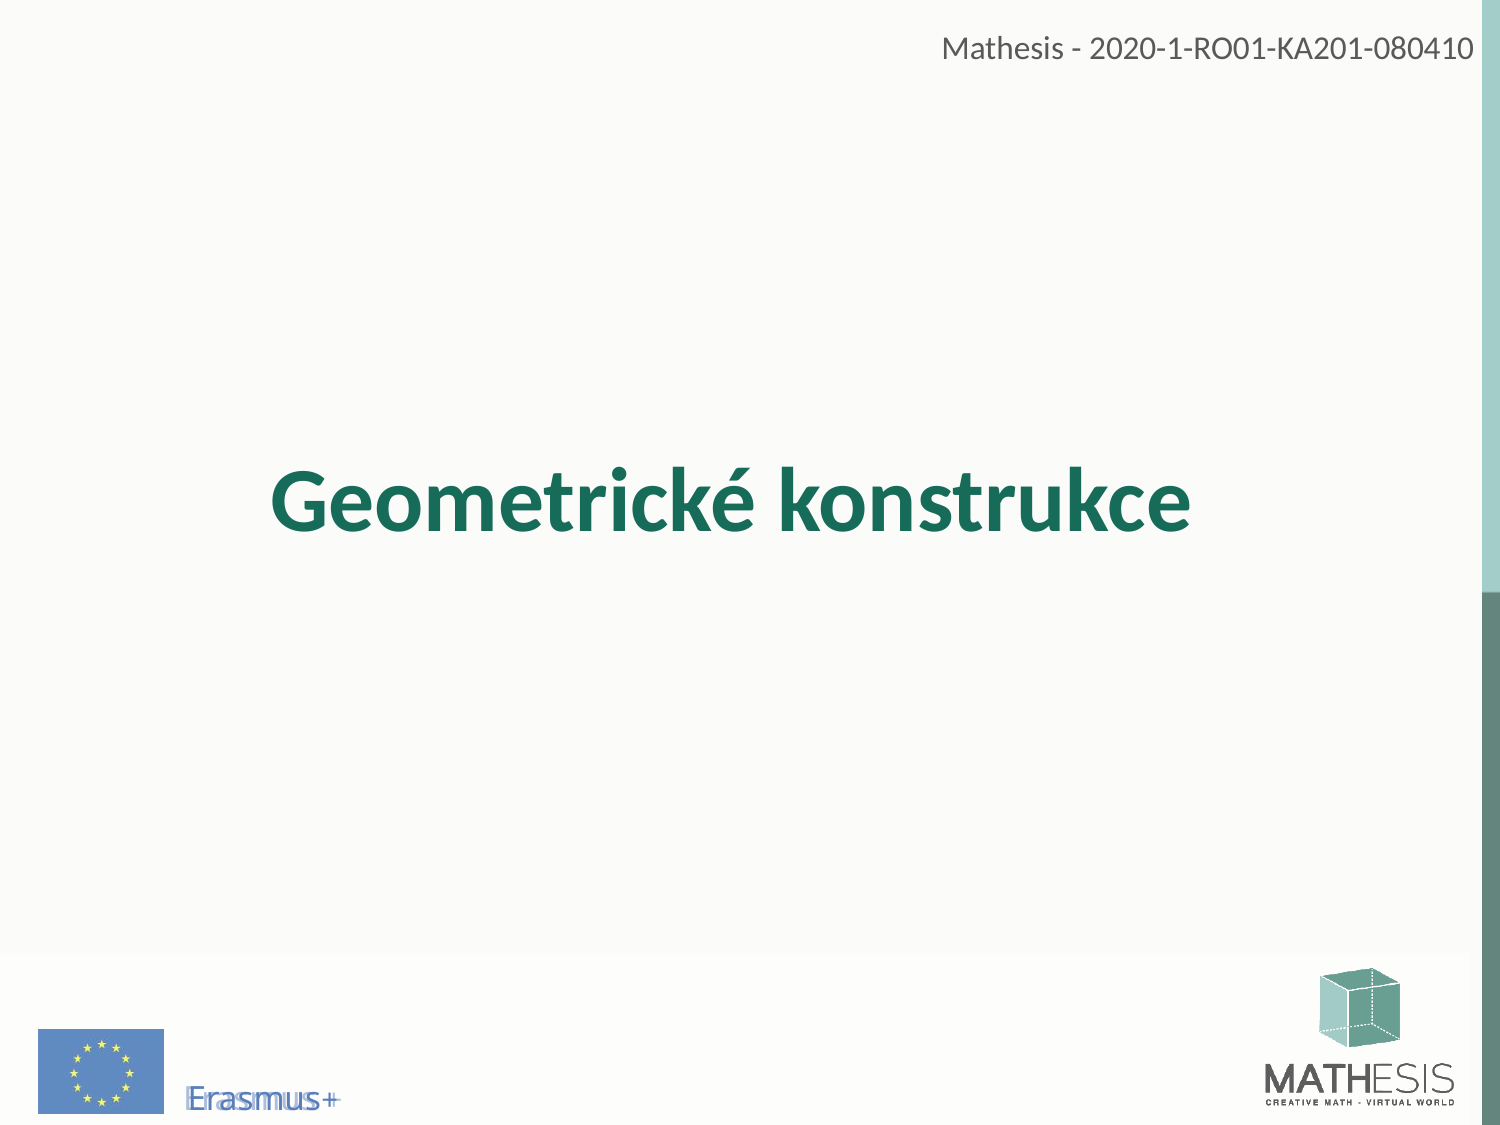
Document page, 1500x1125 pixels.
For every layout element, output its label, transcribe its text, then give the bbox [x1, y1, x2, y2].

title Geometrické konstrukce [53, 432, 1411, 674]
